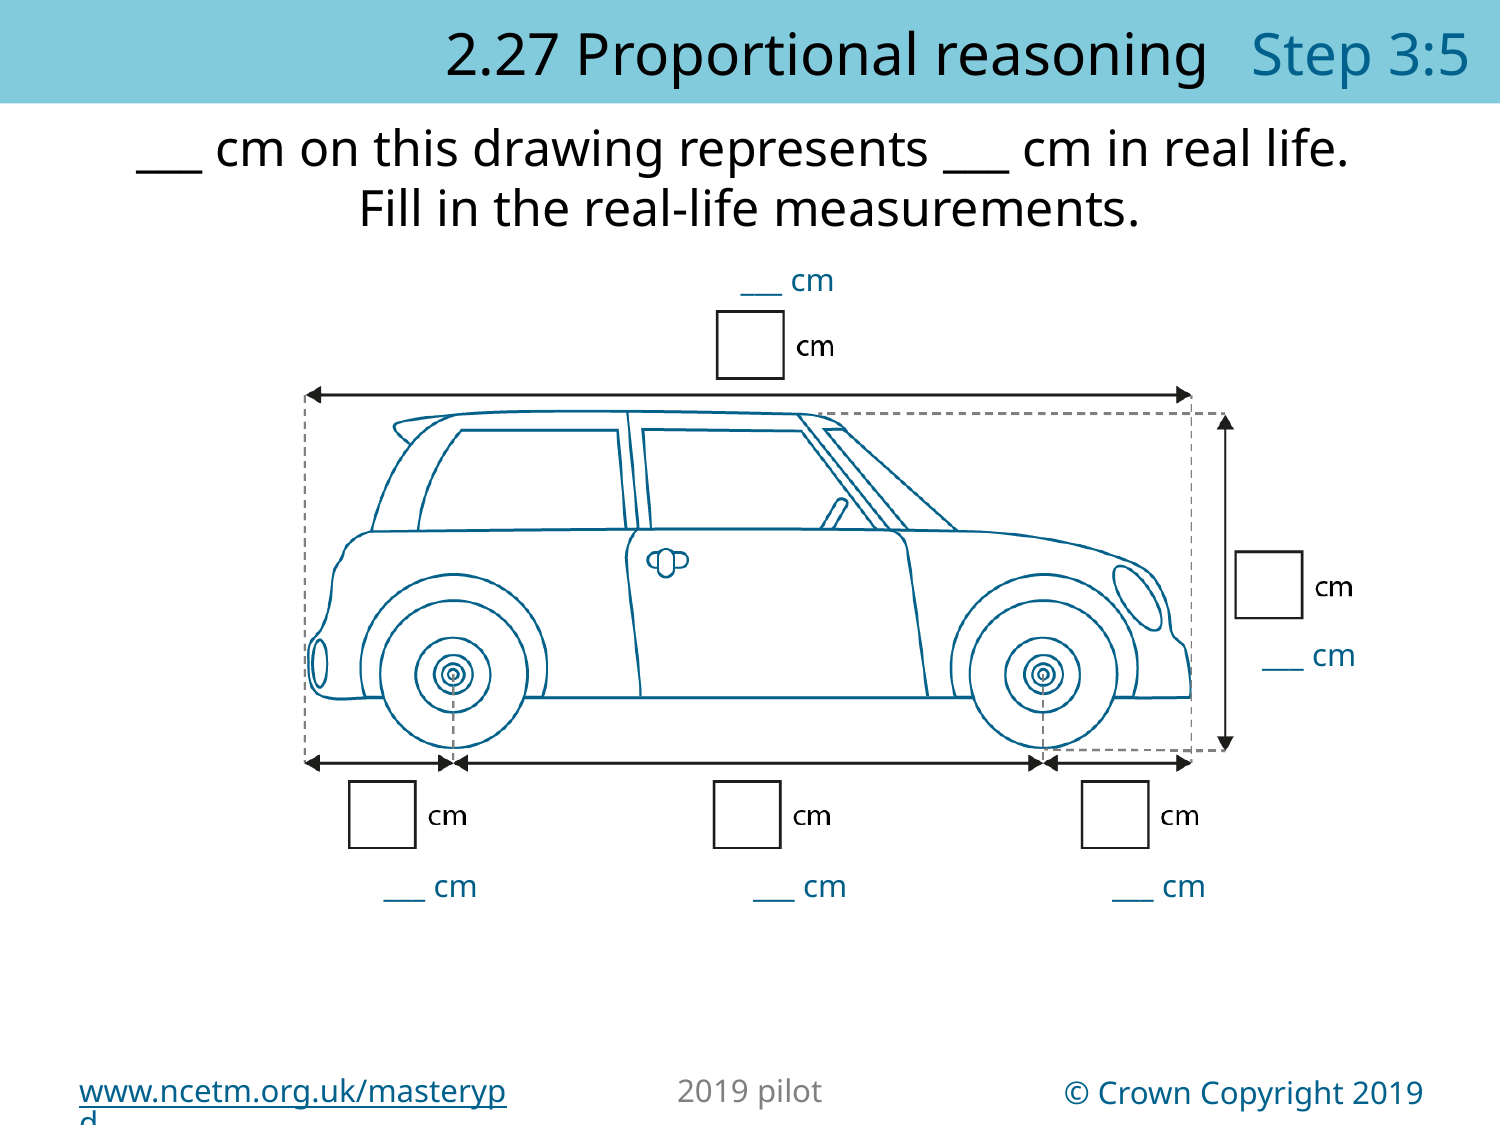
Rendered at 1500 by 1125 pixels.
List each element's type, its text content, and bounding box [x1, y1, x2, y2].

list 2.27 Proportional reasoning Step 3:5 [0, 0, 1500, 104]
text_box ___ cm [725, 253, 851, 306]
text_box ___ cm [738, 879, 863, 911]
text_box ___ cm [1097, 879, 1222, 911]
text_box ___ cm [368, 879, 494, 911]
picture [130, 310, 1370, 871]
text_box ___ cm on this drawing represents ___ cm in real life. Fill in the real-life measurements. [39, 108, 1461, 244]
